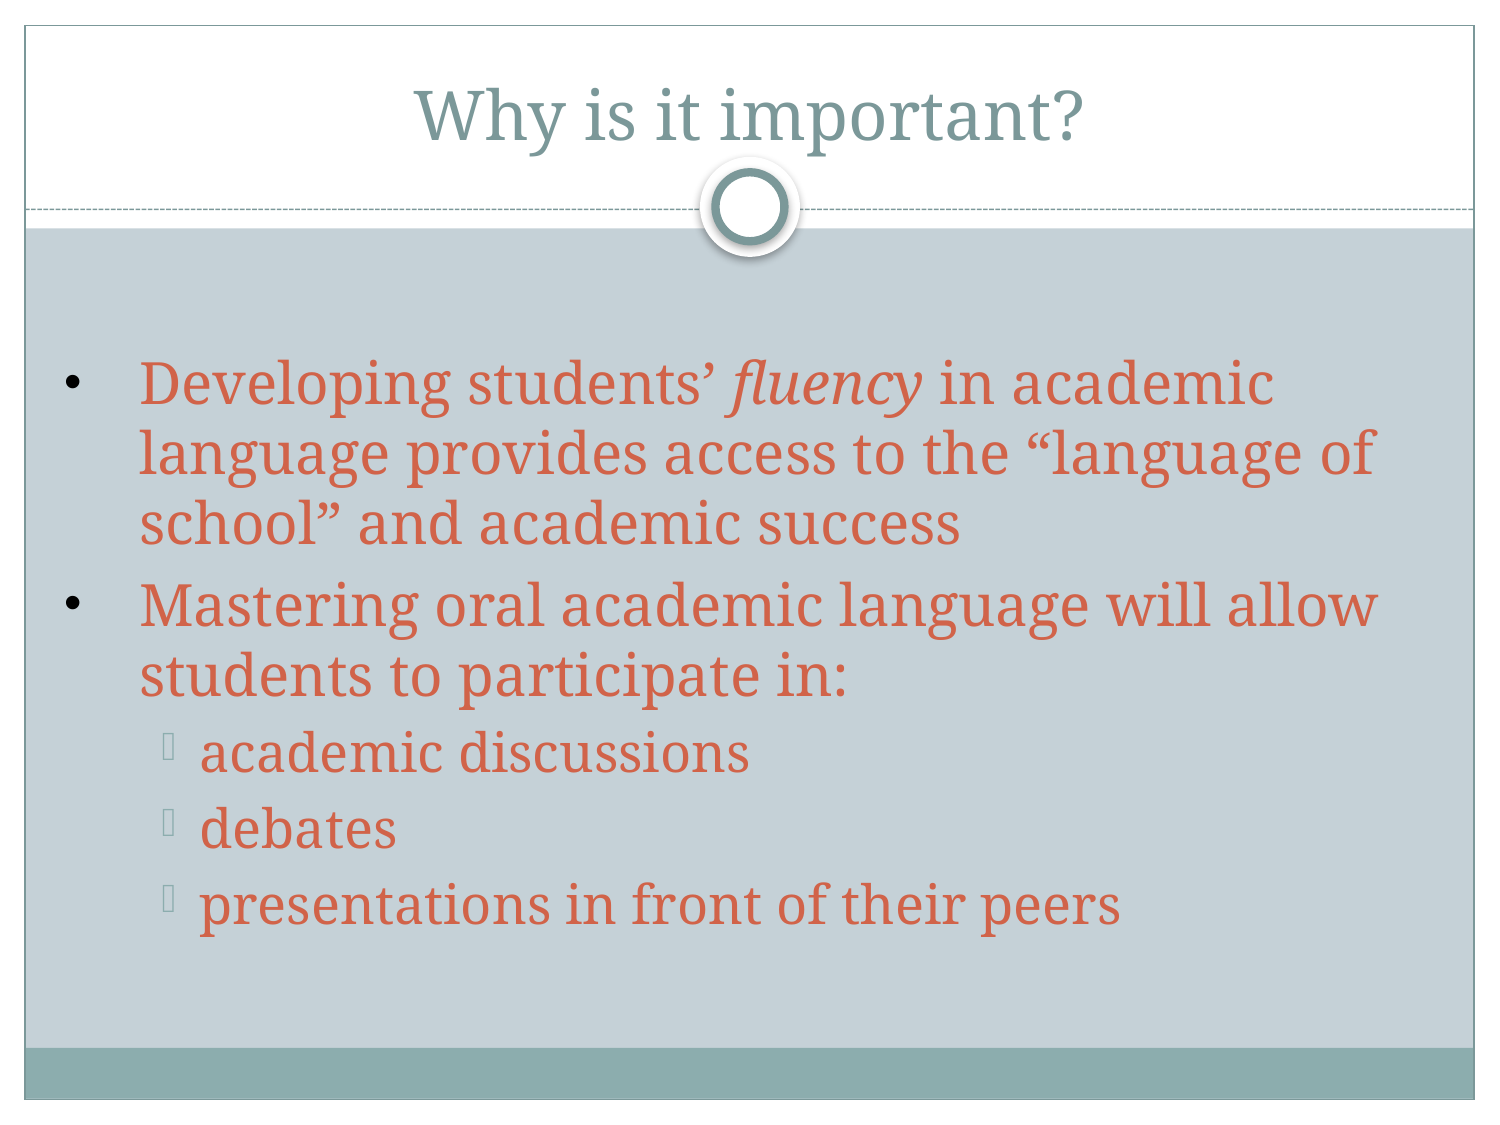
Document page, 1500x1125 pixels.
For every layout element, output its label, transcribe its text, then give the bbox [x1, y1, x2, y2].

list Developing students’ fluency in academic language provides access to the “language of school” and academic success Mastering oral academic language will allow students to participate in: academic discussions debates presentations in front of their peers [49, 338, 1445, 1001]
text_box [156, 162, 1410, 169]
title Why is it important? [49, 37, 1450, 162]
